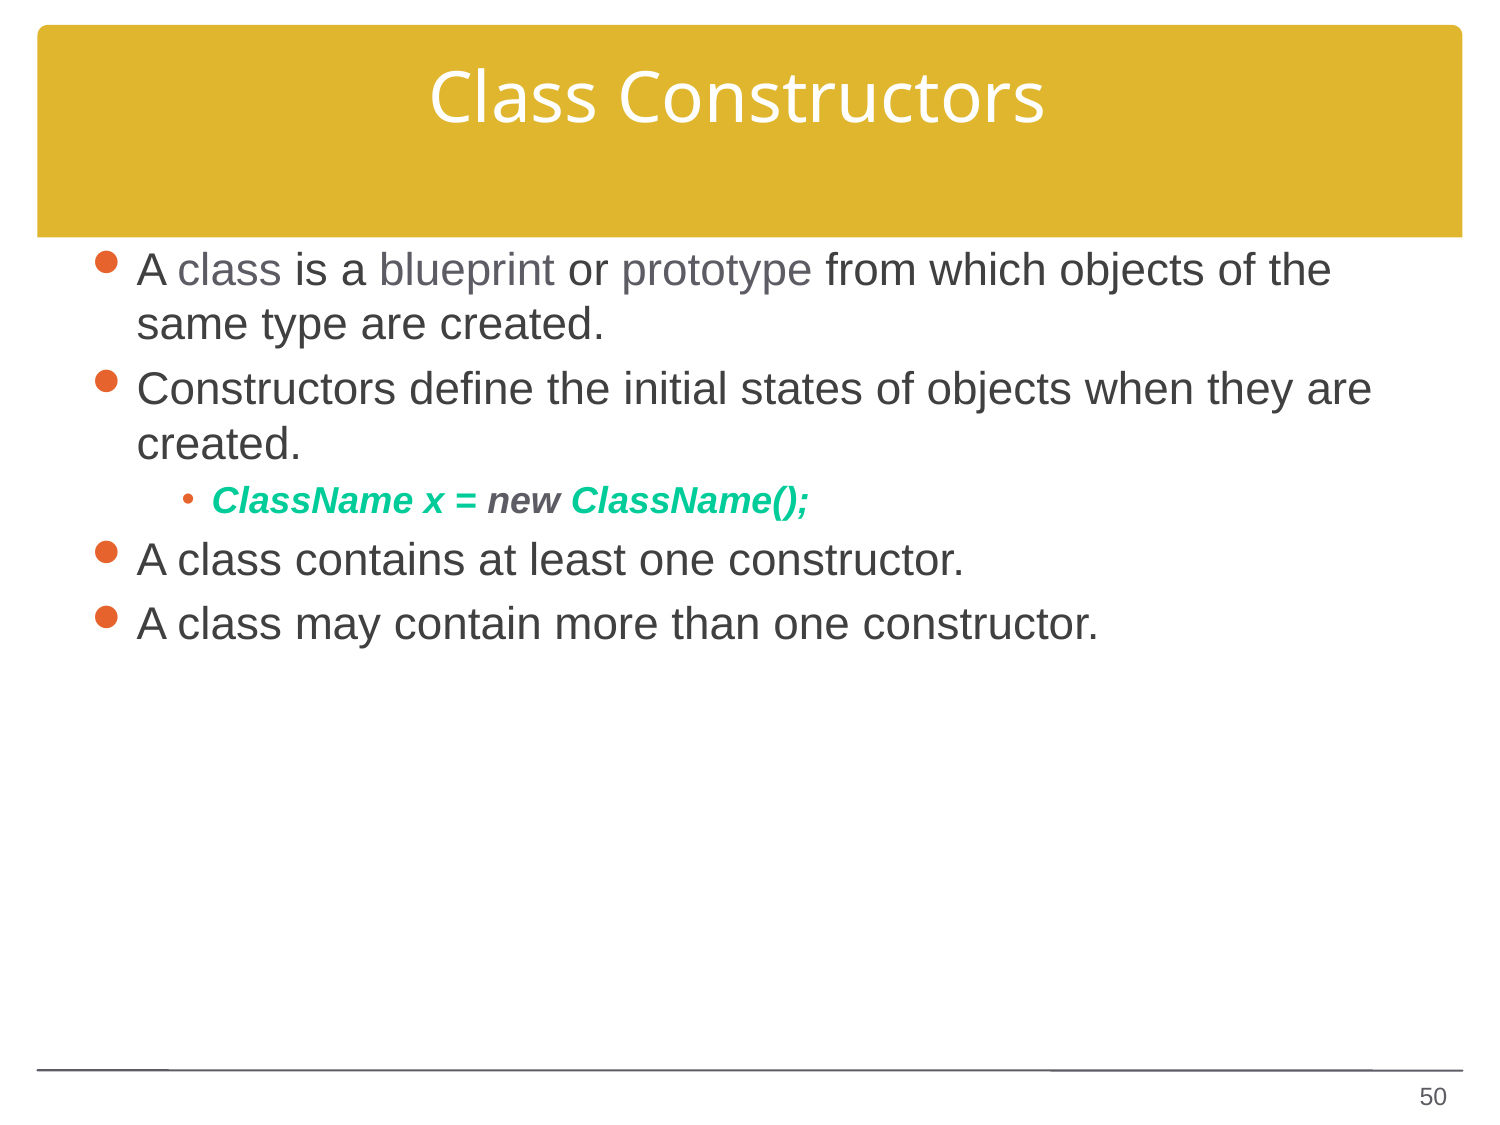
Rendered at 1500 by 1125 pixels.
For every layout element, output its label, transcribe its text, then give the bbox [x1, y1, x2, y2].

slide_number 50 [1112, 1069, 1463, 1123]
list A class is a blueprint or prototype from which objects of the same type are created. Constructors define the initial states of objects when they are created. ClassName x = new ClassName(); A class contains at least one constructor. A class may contain more than one constructor. [76, 231, 1415, 1033]
title Class Constructors [99, 24, 1376, 163]
